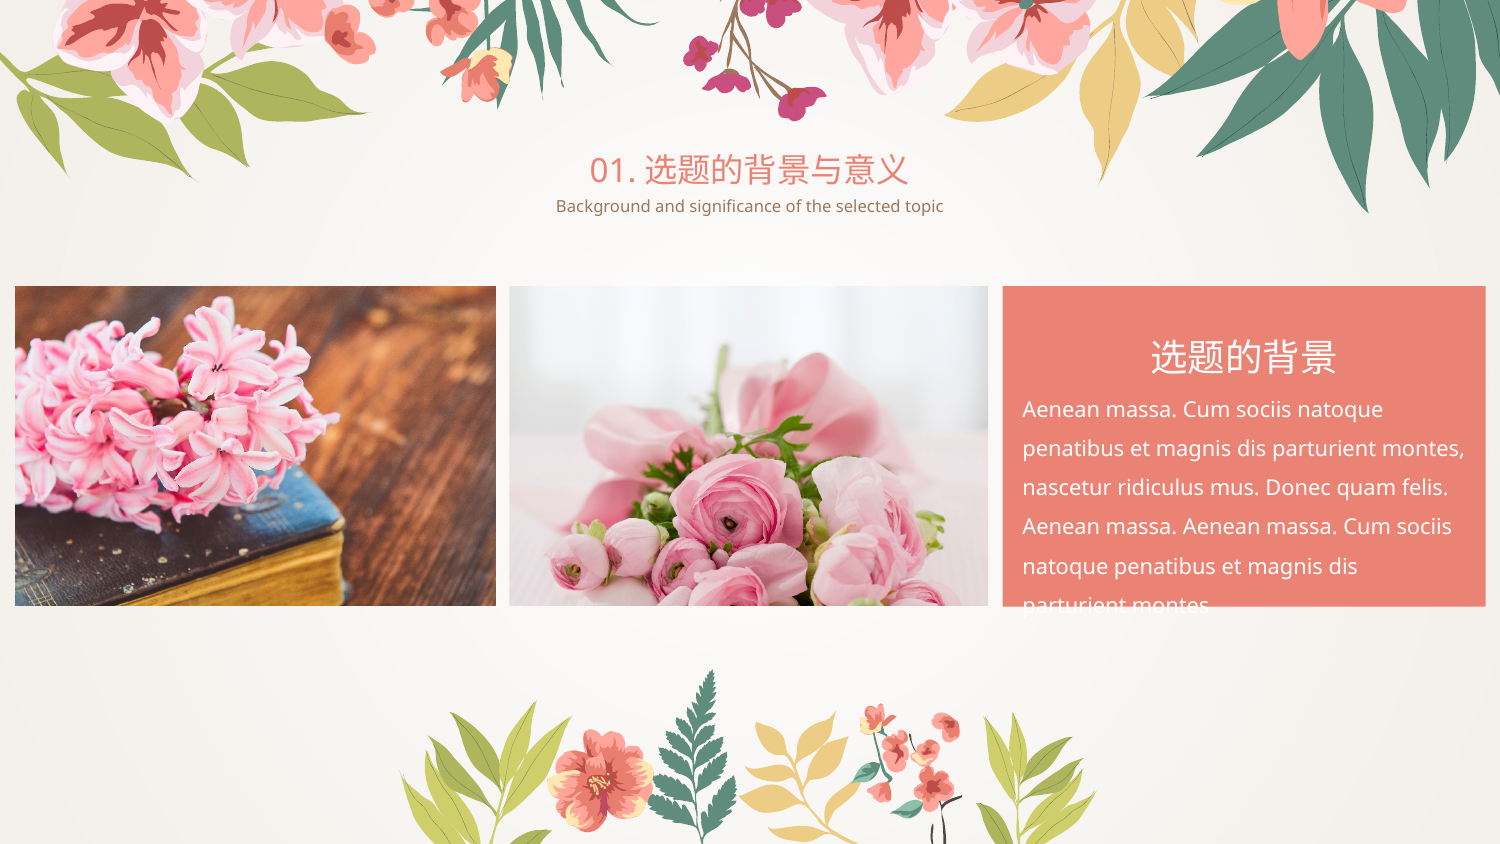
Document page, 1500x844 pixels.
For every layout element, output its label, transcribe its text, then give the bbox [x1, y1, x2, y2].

text_box Background and significance of the selected topic [541, 188, 959, 224]
text_box Aenean massa. Cum sociis natoque penatibus et magnis dis parturient montes, nascetur ridiculus mus. Donec quam felis. Aenean massa. Aenean massa. Cum sociis natoque penatibus et magnis dis parturient montes [1007, 374, 1481, 626]
picture [509, 286, 989, 606]
picture [399, 669, 1099, 844]
text_box [1002, 285, 1487, 608]
text_box 01.选题的背景与意义 [574, 142, 926, 188]
picture [15, 286, 496, 606]
text_box 选题的背景 [1135, 326, 1353, 387]
